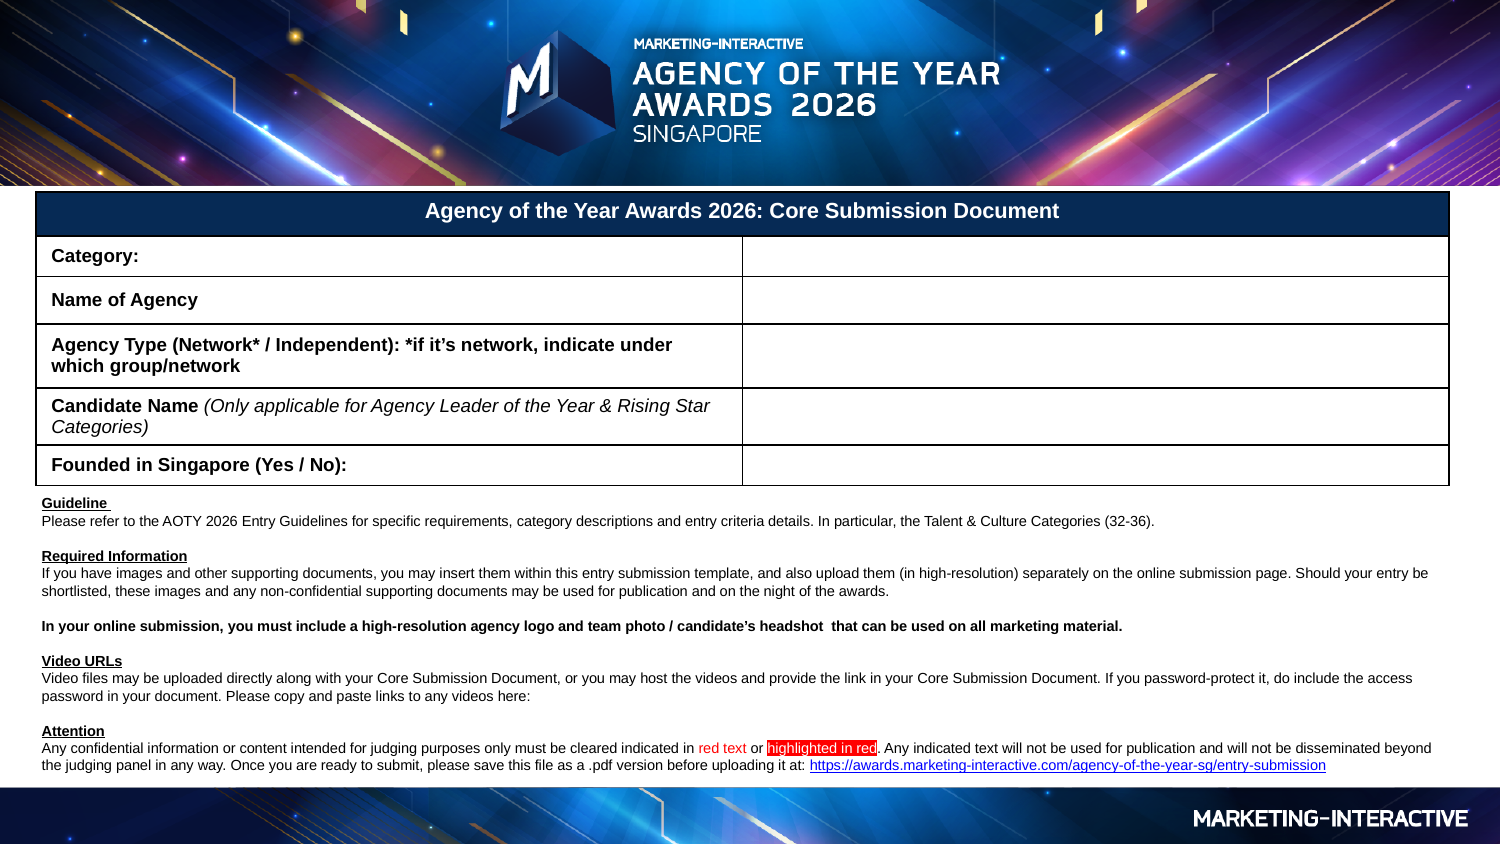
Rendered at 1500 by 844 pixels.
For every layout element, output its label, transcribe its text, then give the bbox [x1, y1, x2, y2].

table_cell [743, 389, 1448, 444]
table_cell Founded in Singapore (Yes / No): [37, 446, 742, 485]
table_header Agency of the Year Awards 2026: Core Submission Document [37, 193, 1448, 235]
table_cell Name of Agency [37, 277, 742, 323]
table_cell [743, 237, 1448, 276]
table_cell Candidate Name (Only applicable for Agency Leader of the Year & Rising Star Categories) [37, 389, 742, 444]
table_cell [743, 277, 1448, 323]
table_cell [743, 446, 1448, 485]
table_cell Category: [37, 237, 742, 276]
text_box Guideline Please refer to the AOTY 2026 Entry Guidelines for specific requirements, category descriptions and entry criteria details. In particular, the Talent & Culture Categories (32-36). Required Information If you have images and other supporting documents, you may insert them within this entry submission template, and also upload them (in high-resolution) separately on the online submission page. Should your entry be shortlisted, these images and any non-confidential supporting documents may be used for publication and on the night of the awards. In your online submission, you must include a high-resolution agency logo and team photo / candidate’s headshot that can be used on all marketing material. Video URLs Video files may be uploaded directly along with your Core Submission Document, or you may host the videos and provide the link in your Core Submission Document. If you password-protect it, do include the access password in your document. Please copy and paste links to any videos here: Attention Any confidential information or content intended for judging purposes only must be cleared indicated in red text or highlighted in red. Any indicated text will not be used for publication and will not be disseminated beyond the judging panel in any way. Once you are ready to submit, please save this file as a .pdf version before uploading it at: https://awards.marketing-interactive.com/agency-of-the-year-sg/entry-submission [26, 486, 1458, 782]
picture [0, 0, 1500, 844]
table_cell [743, 325, 1448, 387]
table_cell Agency Type (Network* / Independent): *if it’s network, indicate under which group/network [37, 325, 742, 387]
